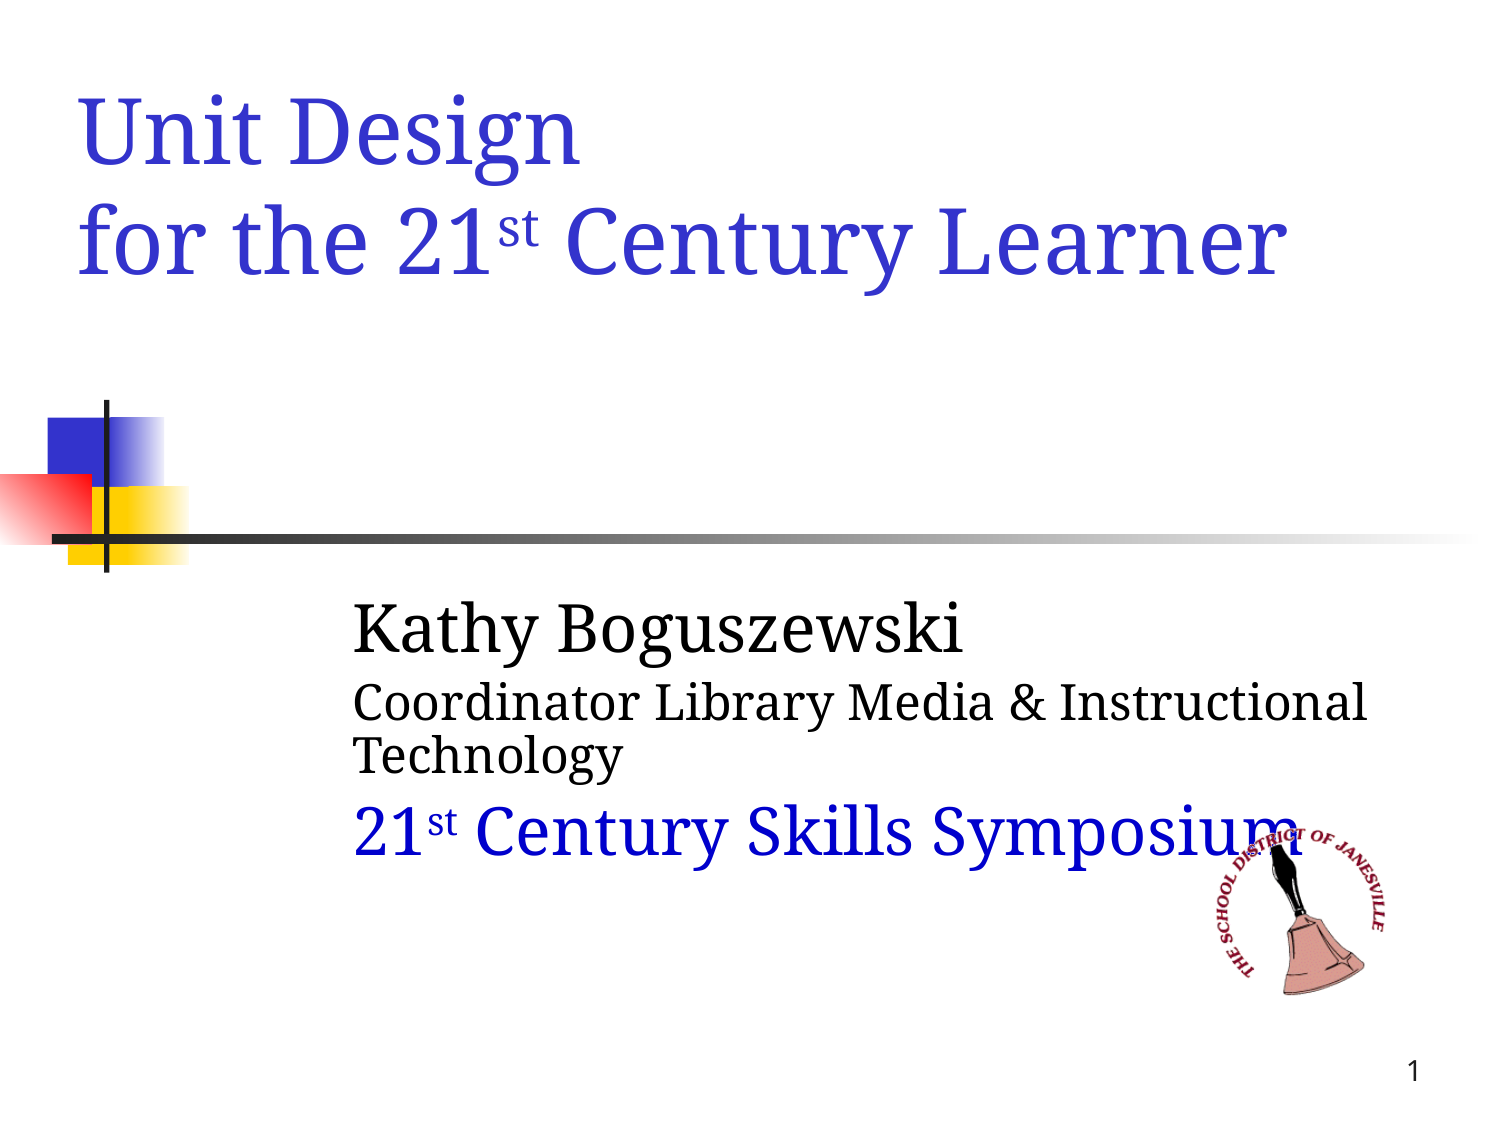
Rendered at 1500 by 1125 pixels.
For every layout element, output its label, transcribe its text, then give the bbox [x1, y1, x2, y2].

subtitle Kathy Boguszewski Coordinator Library Media & Instructional Technology 21st Century Skills Symposium [337, 587, 1438, 876]
slide_number 1 [1124, 1024, 1438, 1101]
picture [1212, 824, 1388, 1002]
title Unit Design for the 21st Century Learner [62, 87, 1438, 301]
